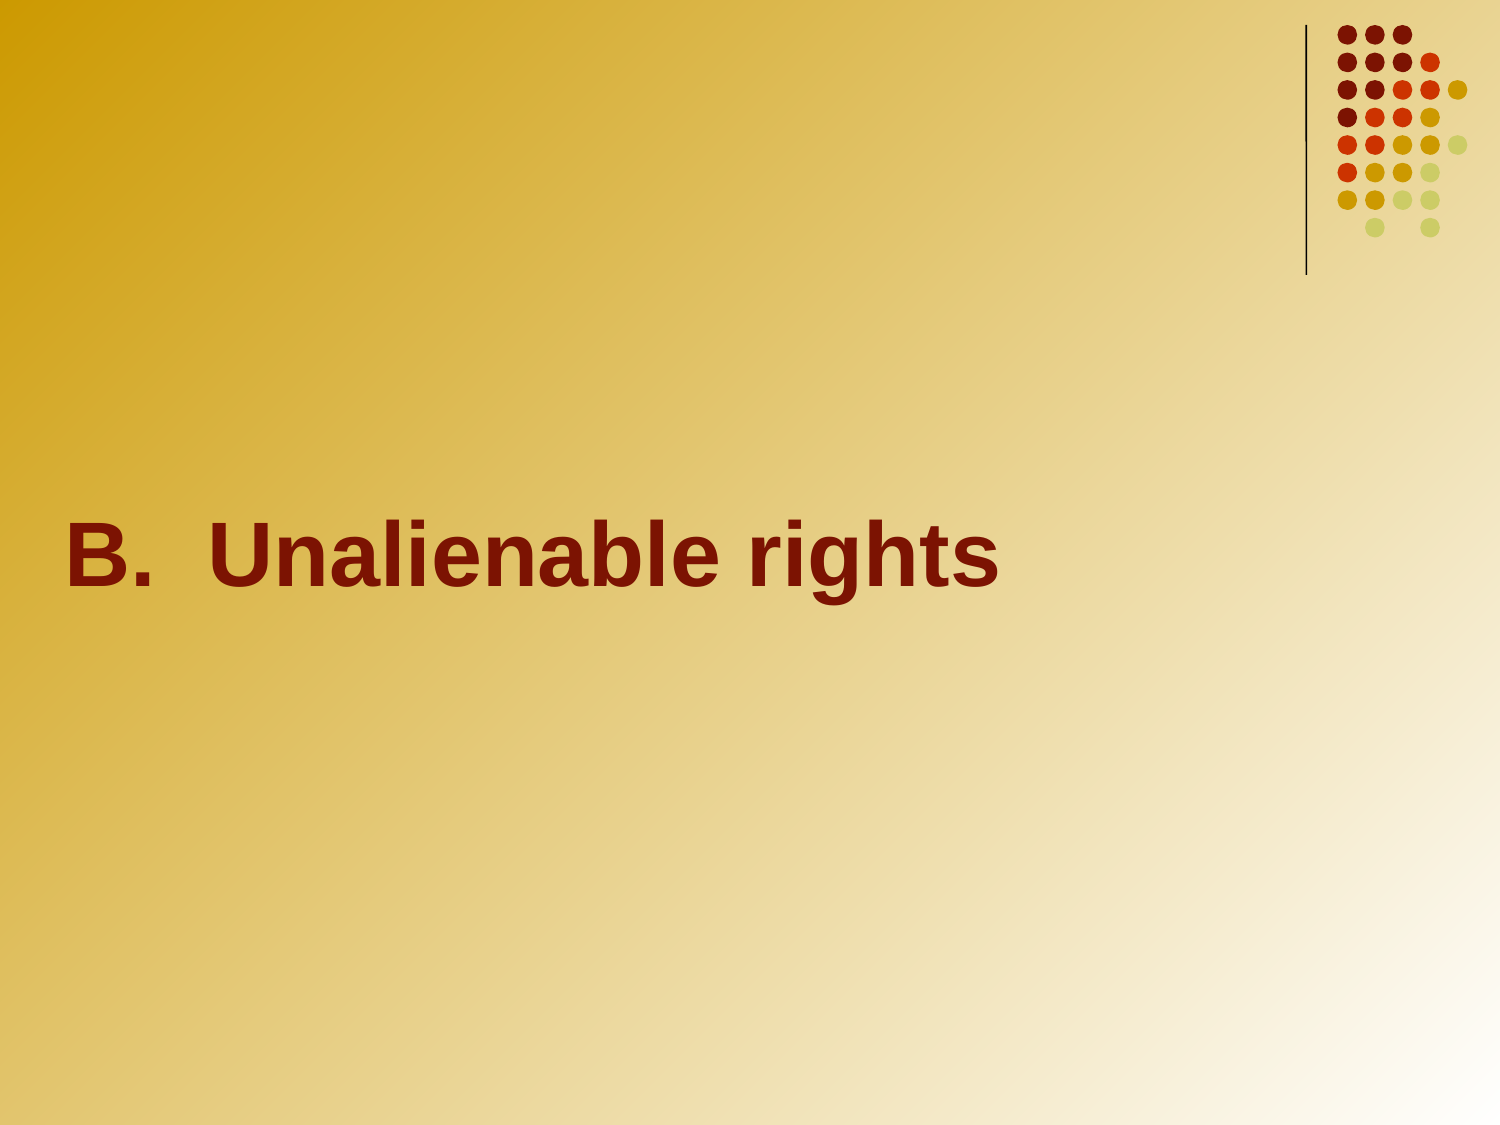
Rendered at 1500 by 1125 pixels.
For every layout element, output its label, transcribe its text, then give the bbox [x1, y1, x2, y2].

text_box B. Unalienable rights [50, 487, 1363, 613]
